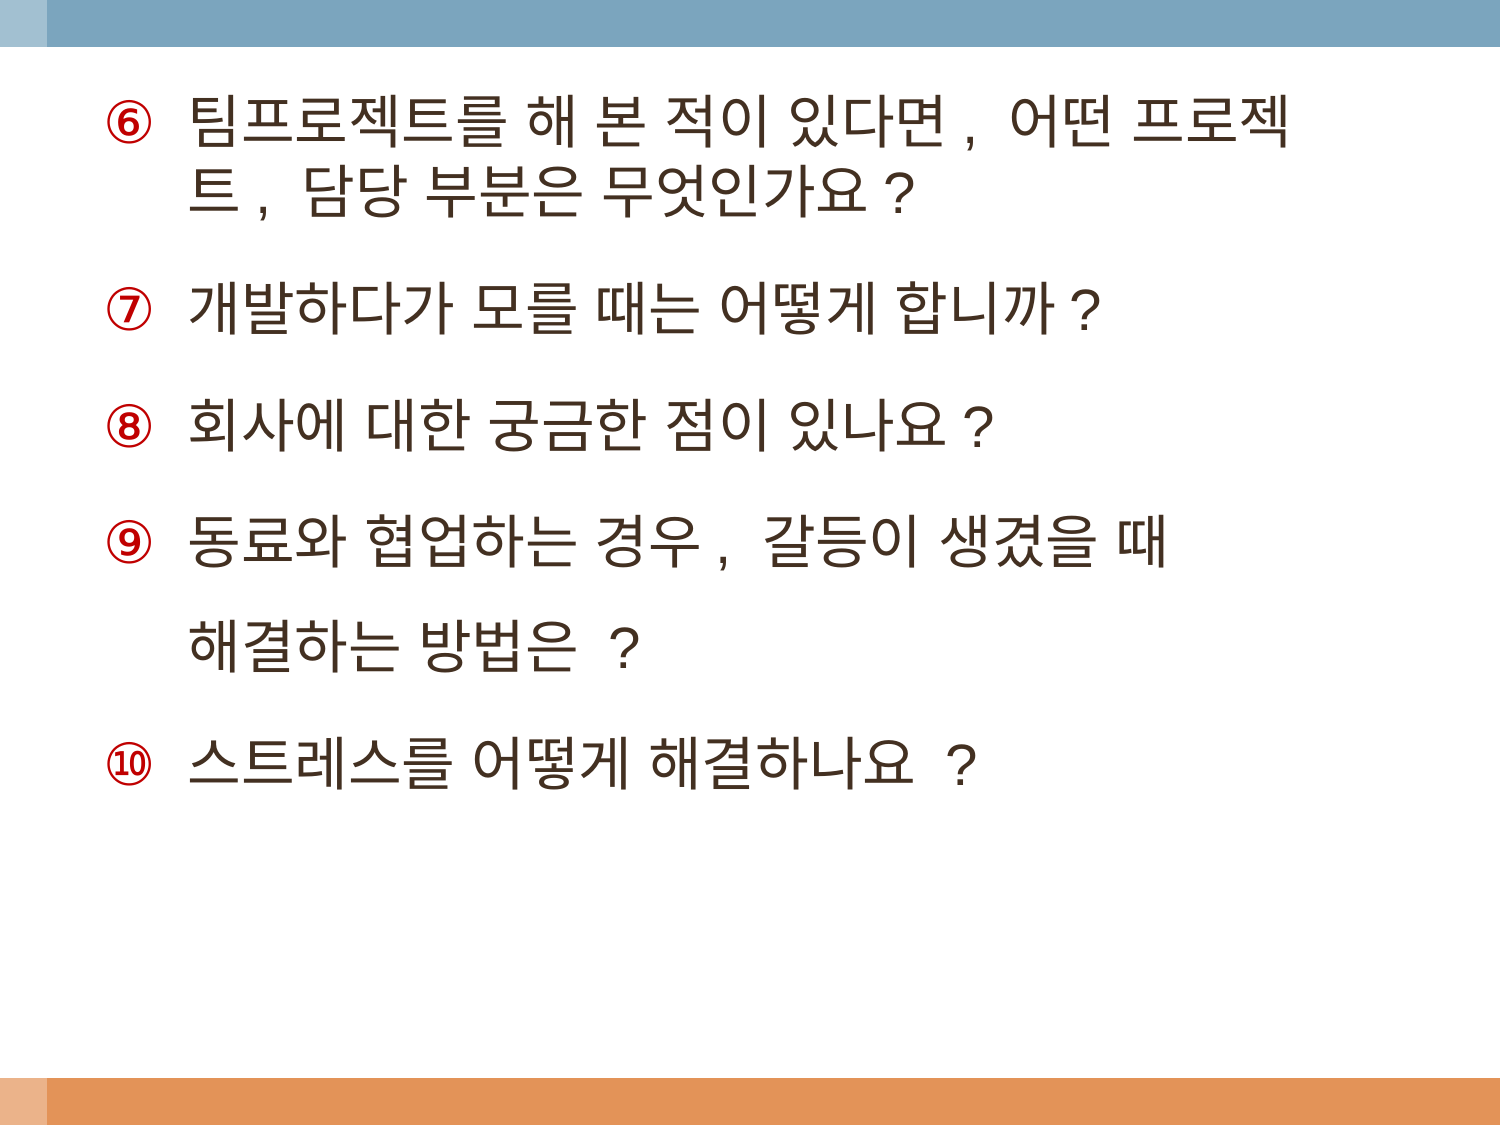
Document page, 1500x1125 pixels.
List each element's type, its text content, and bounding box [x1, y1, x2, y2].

text_box 팀프로젝트를 해 본 적이 있다면, 어떤 프로젝트, 담당 부분은 무엇인가요? 개발하다가 모를 때는 어떻게 합니까? 회사에 대한 궁금한 점이 있나요? 동료와 협업하는 경우, 갈등이 생겼을 때 해결하는 방법은 ? 스트레스를 어떻게 해결하나요 ? [88, 78, 1365, 823]
